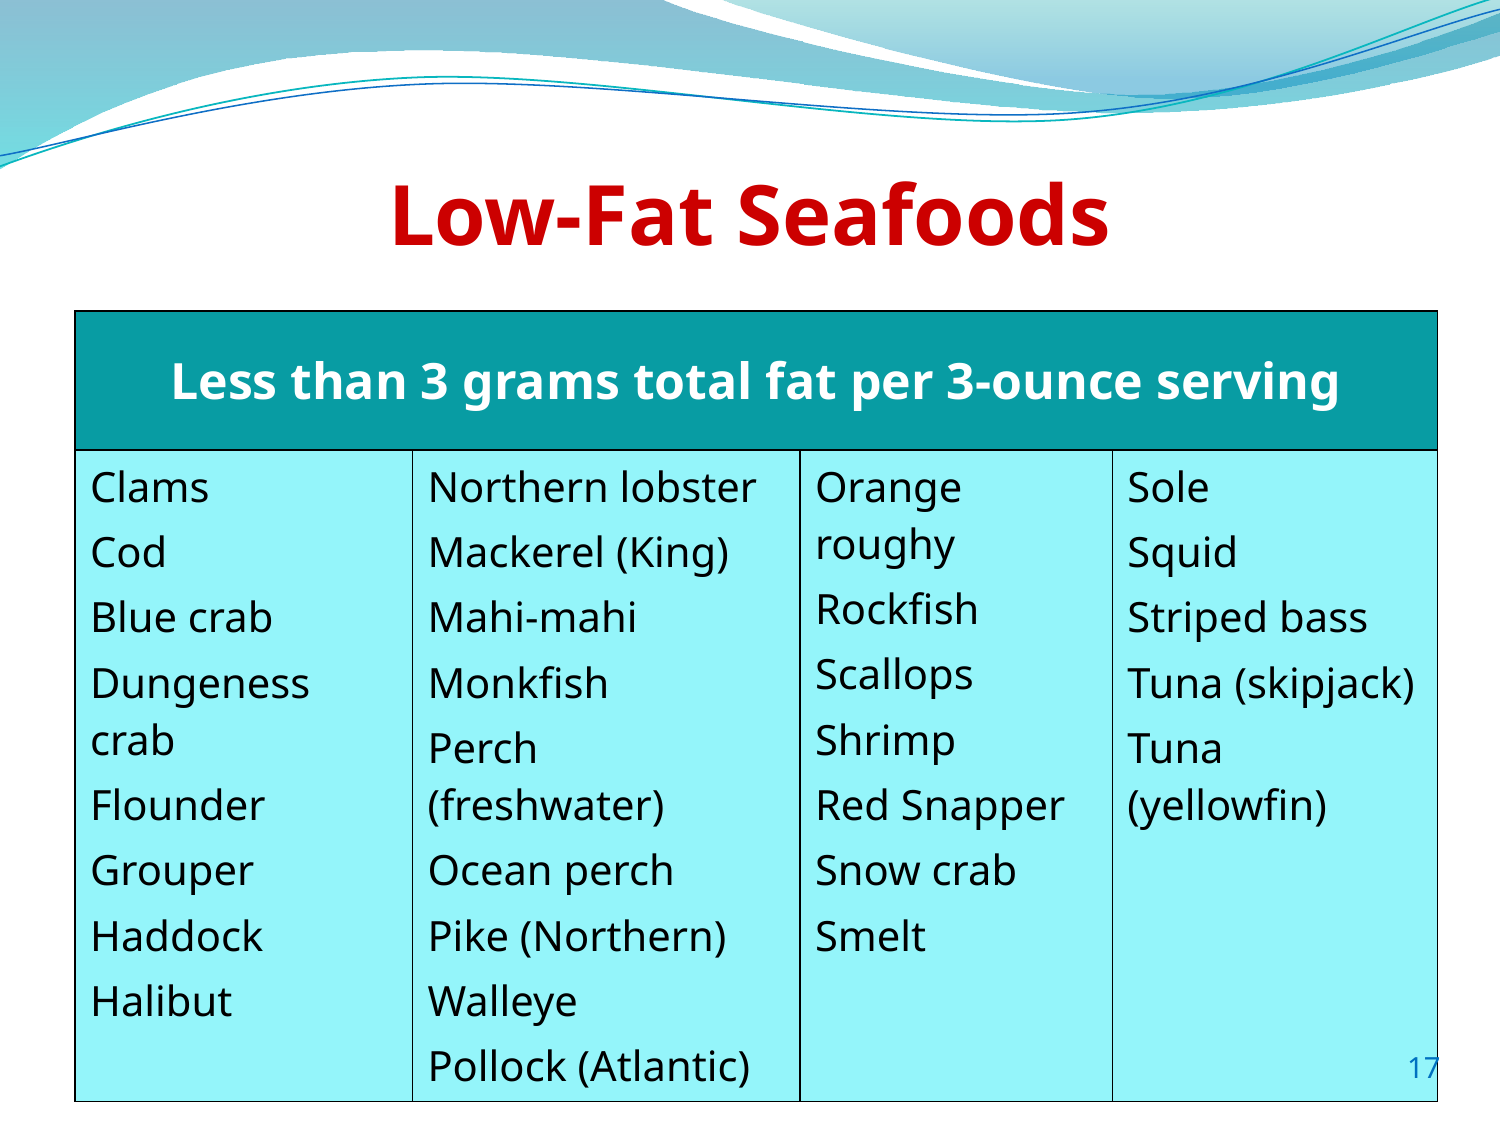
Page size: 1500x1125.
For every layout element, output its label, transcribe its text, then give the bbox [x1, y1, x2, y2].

text_box 17 [1349, 1012, 1498, 1125]
table_cell Sole Squid Striped bass Tuna (skipjack) Tuna (yellowfin) [1113, 451, 1437, 1101]
table_cell Northern lobster Mackerel (King) Mahi-mahi Monkfish Perch (freshwater) Ocean perch Pike (Northern) Walleye Pollock (Atlantic) [413, 451, 799, 1101]
title Low-Fat Seafoods [0, 0, 1500, 263]
table_cell Clams Cod Blue crab Dungeness crab Flounder Grouper Haddock Halibut [76, 451, 412, 1101]
table_cell Orange roughy Rockfish Scallops Shrimp Red Snapper Snow crab Smelt [801, 451, 1112, 1101]
table_header Less than 3 grams total fat per 3-ounce serving [76, 312, 1437, 449]
